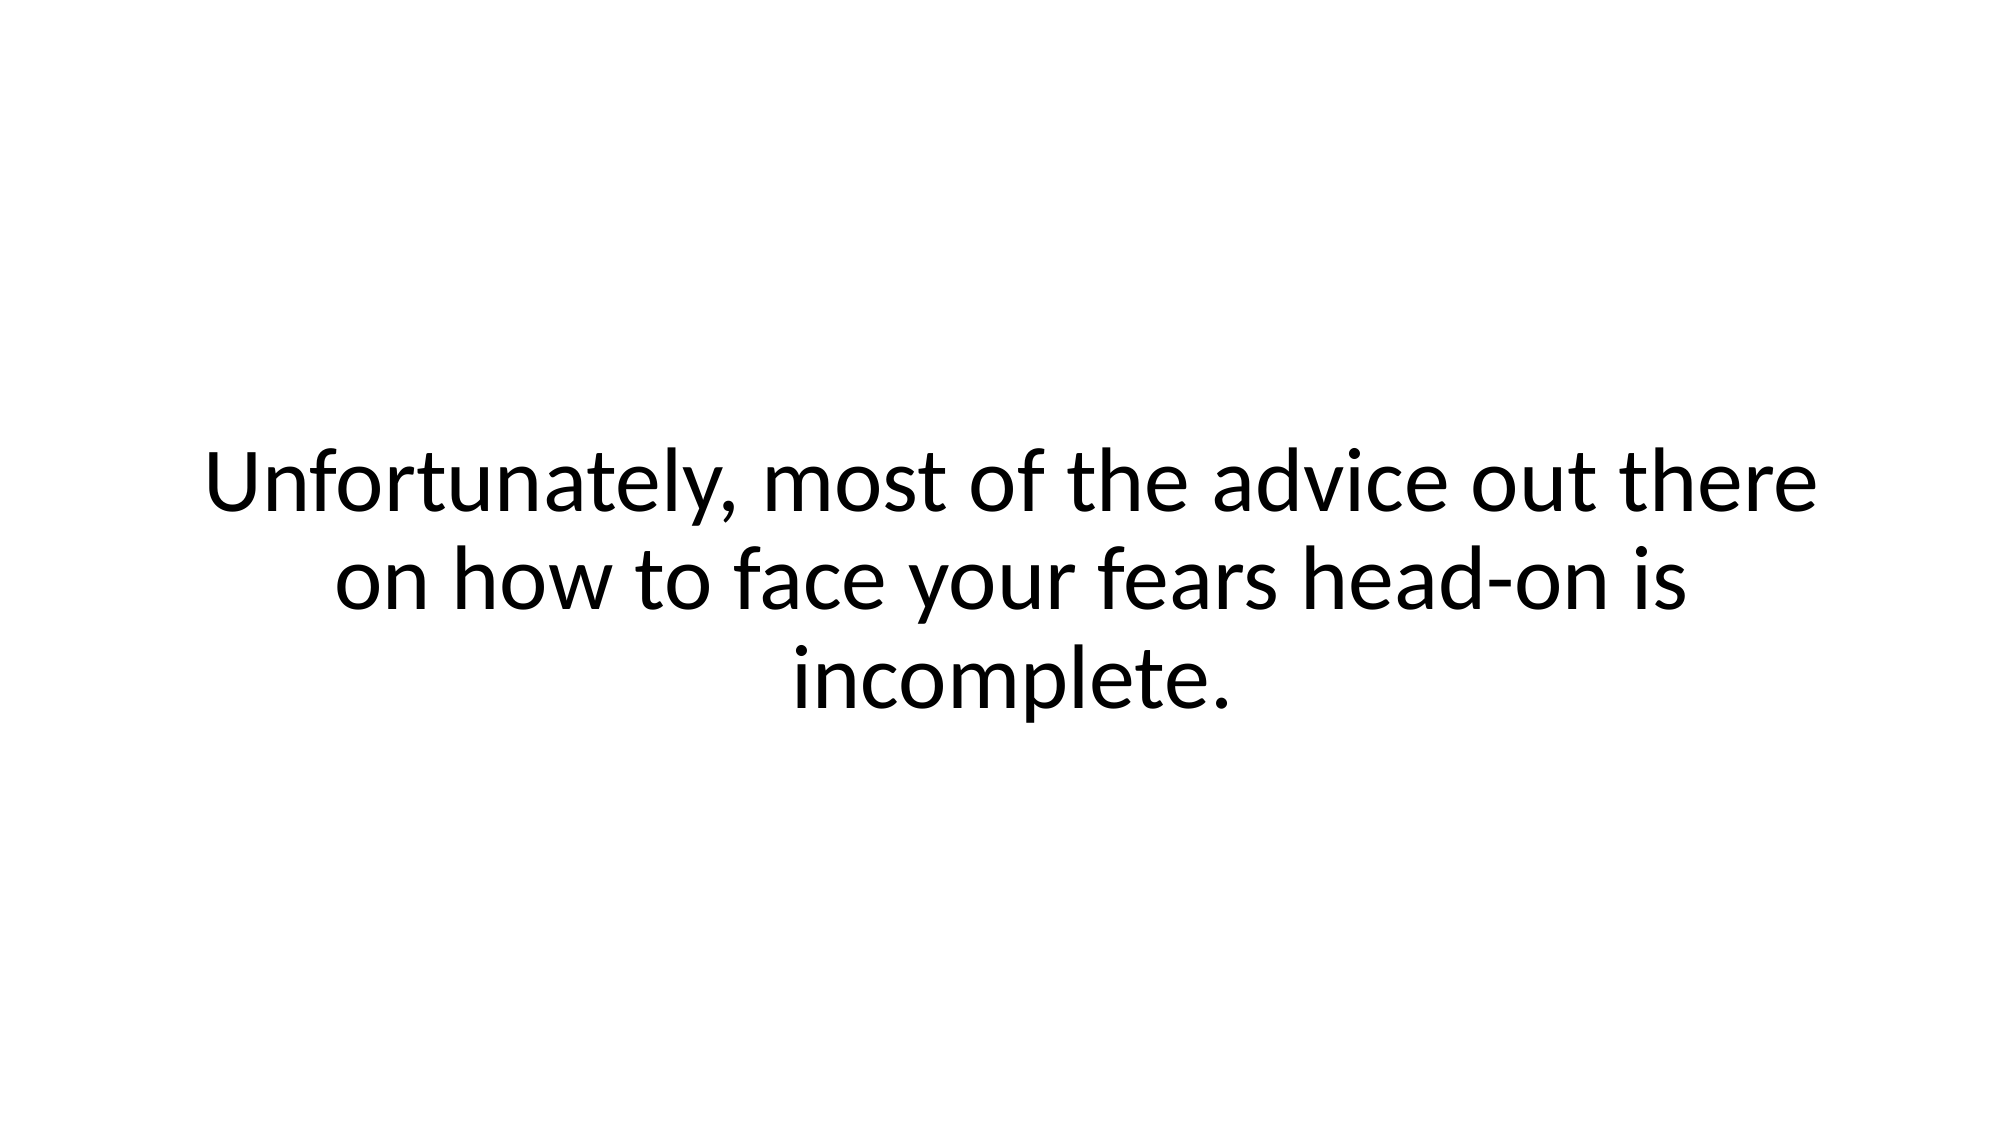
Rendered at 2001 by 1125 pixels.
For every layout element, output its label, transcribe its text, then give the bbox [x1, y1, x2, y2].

list Unfortunately, most of the advice out there on how to face your fears head-on is incomplete. [166, 424, 1859, 945]
